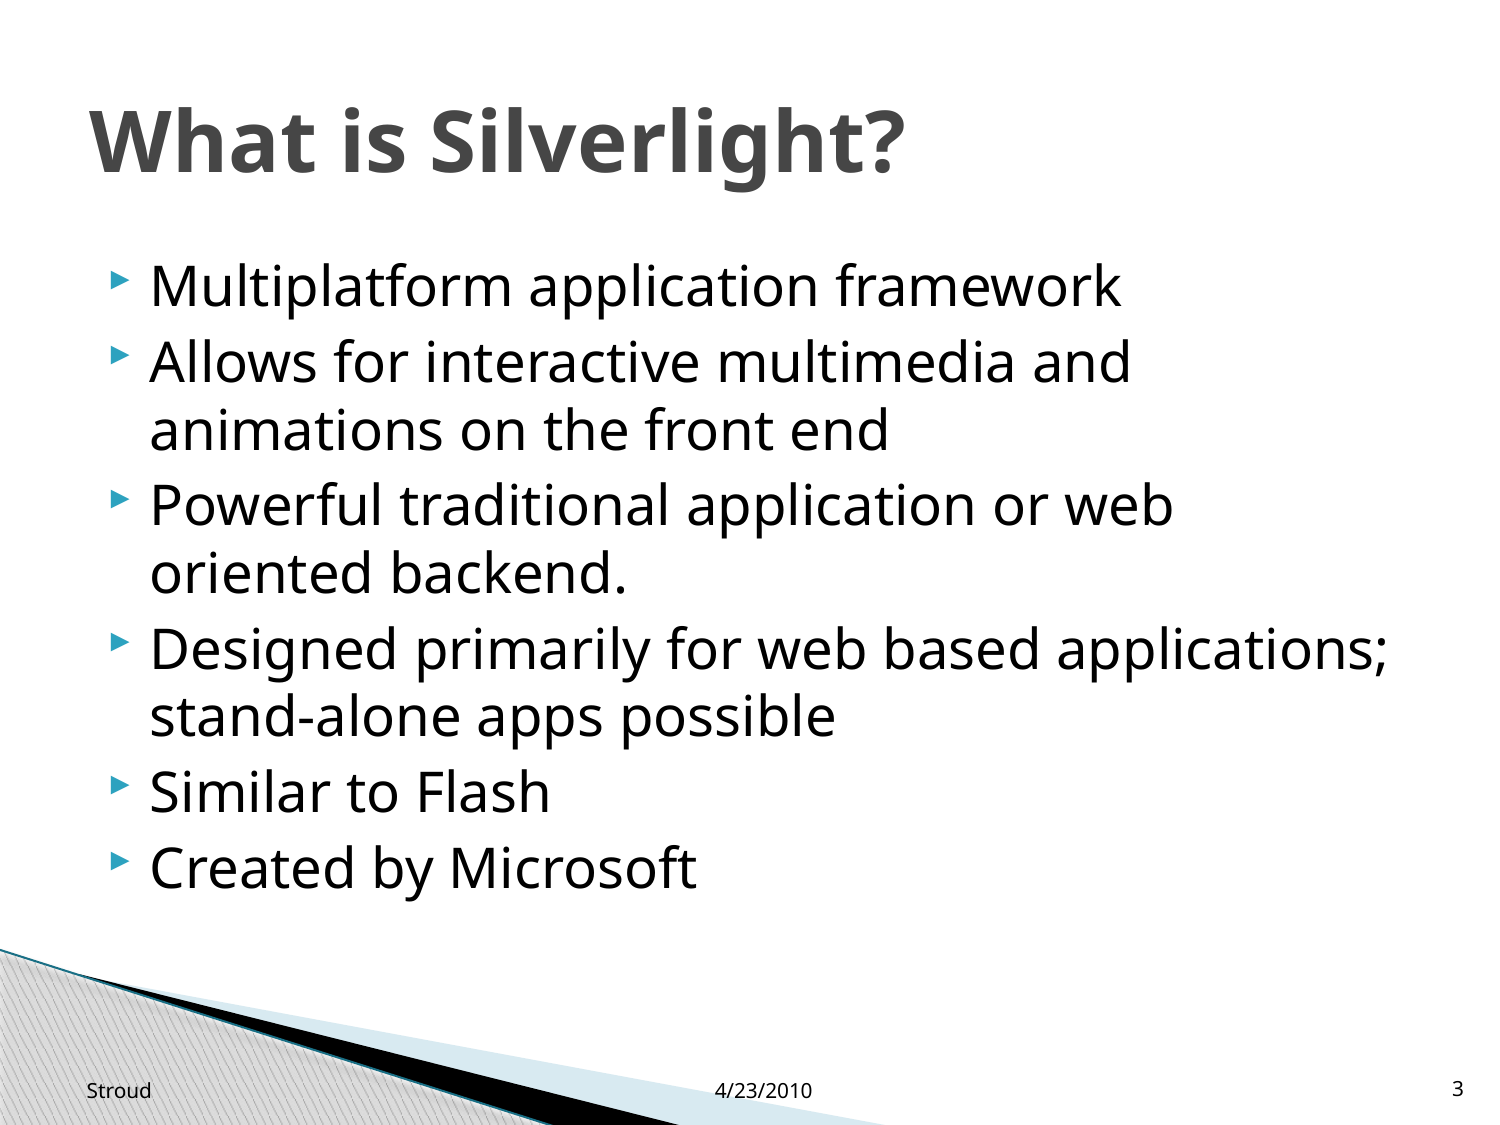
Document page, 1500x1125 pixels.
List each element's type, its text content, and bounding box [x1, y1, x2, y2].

list Multiplatform application framework Allows for interactive multimedia and animations on the front end Powerful traditional application or web oriented backend. Designed primarily for web based applications; stand-alone apps possible Similar to Flash Created by Microsoft [75, 243, 1425, 986]
slide_number 3 [1418, 1051, 1479, 1112]
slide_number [699, 1050, 847, 1110]
title What is Silverlight? [75, 45, 1425, 233]
footer Stroud [62, 1050, 167, 1110]
